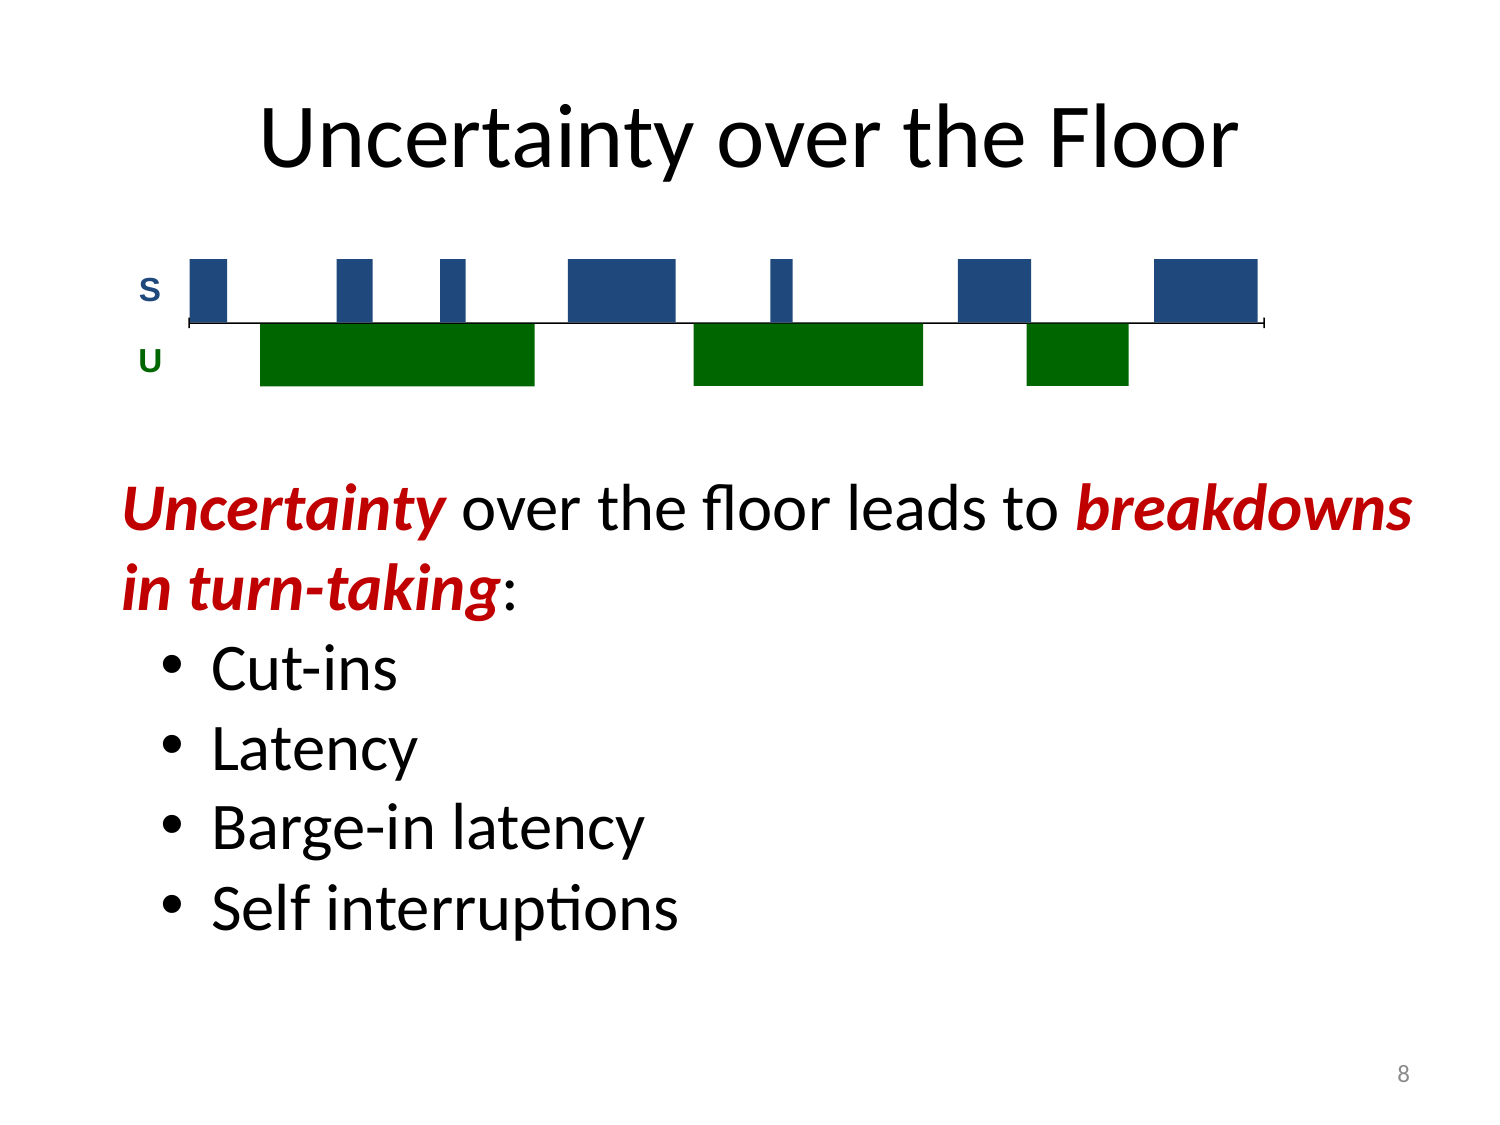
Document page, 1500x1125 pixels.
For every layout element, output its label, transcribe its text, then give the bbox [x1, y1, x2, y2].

text_box Uncertainty over the floor leads to breakdowns in turn-taking: Cut-ins Latency Barge-in latency Self interruptions [106, 456, 1440, 951]
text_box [123, 258, 1265, 388]
slide_number 8 [1074, 1042, 1425, 1103]
title Uncertainty over the Floor [75, 37, 1425, 225]
